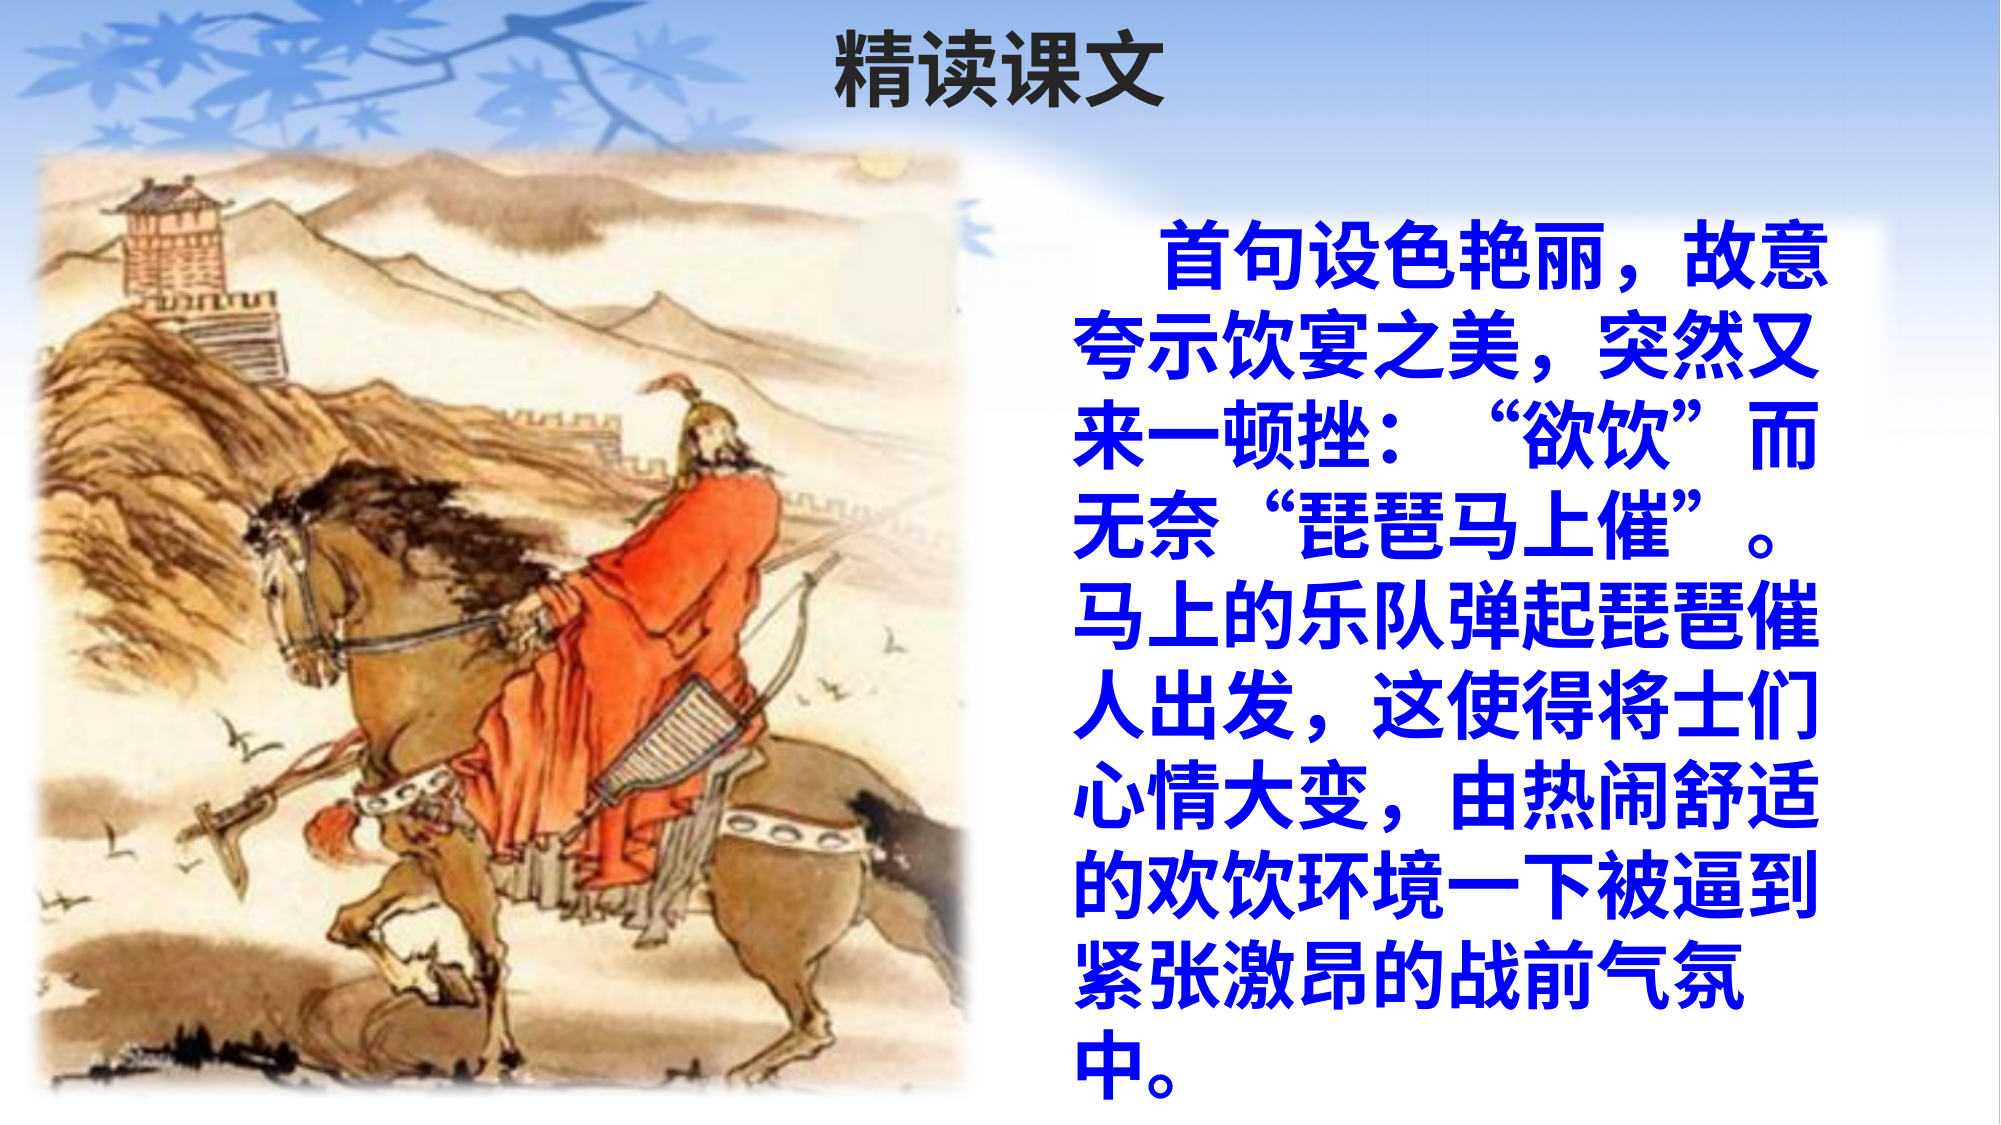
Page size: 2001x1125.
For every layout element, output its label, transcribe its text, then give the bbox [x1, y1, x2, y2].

title 精读课文 [137, 0, 1863, 135]
picture [0, 0, 2001, 1125]
text_box 首句设色艳丽，故意夸示饮宴之美，突然又来一顿挫：“欲饮”而无奈“琵琶马上催”。马上的乐队弹起琵琶催人出发，这使得将士们心情大变，由热闹舒适的欢饮环境一下被逼到紧张激昂的战前气氛中。 [1088, 233, 1874, 1086]
